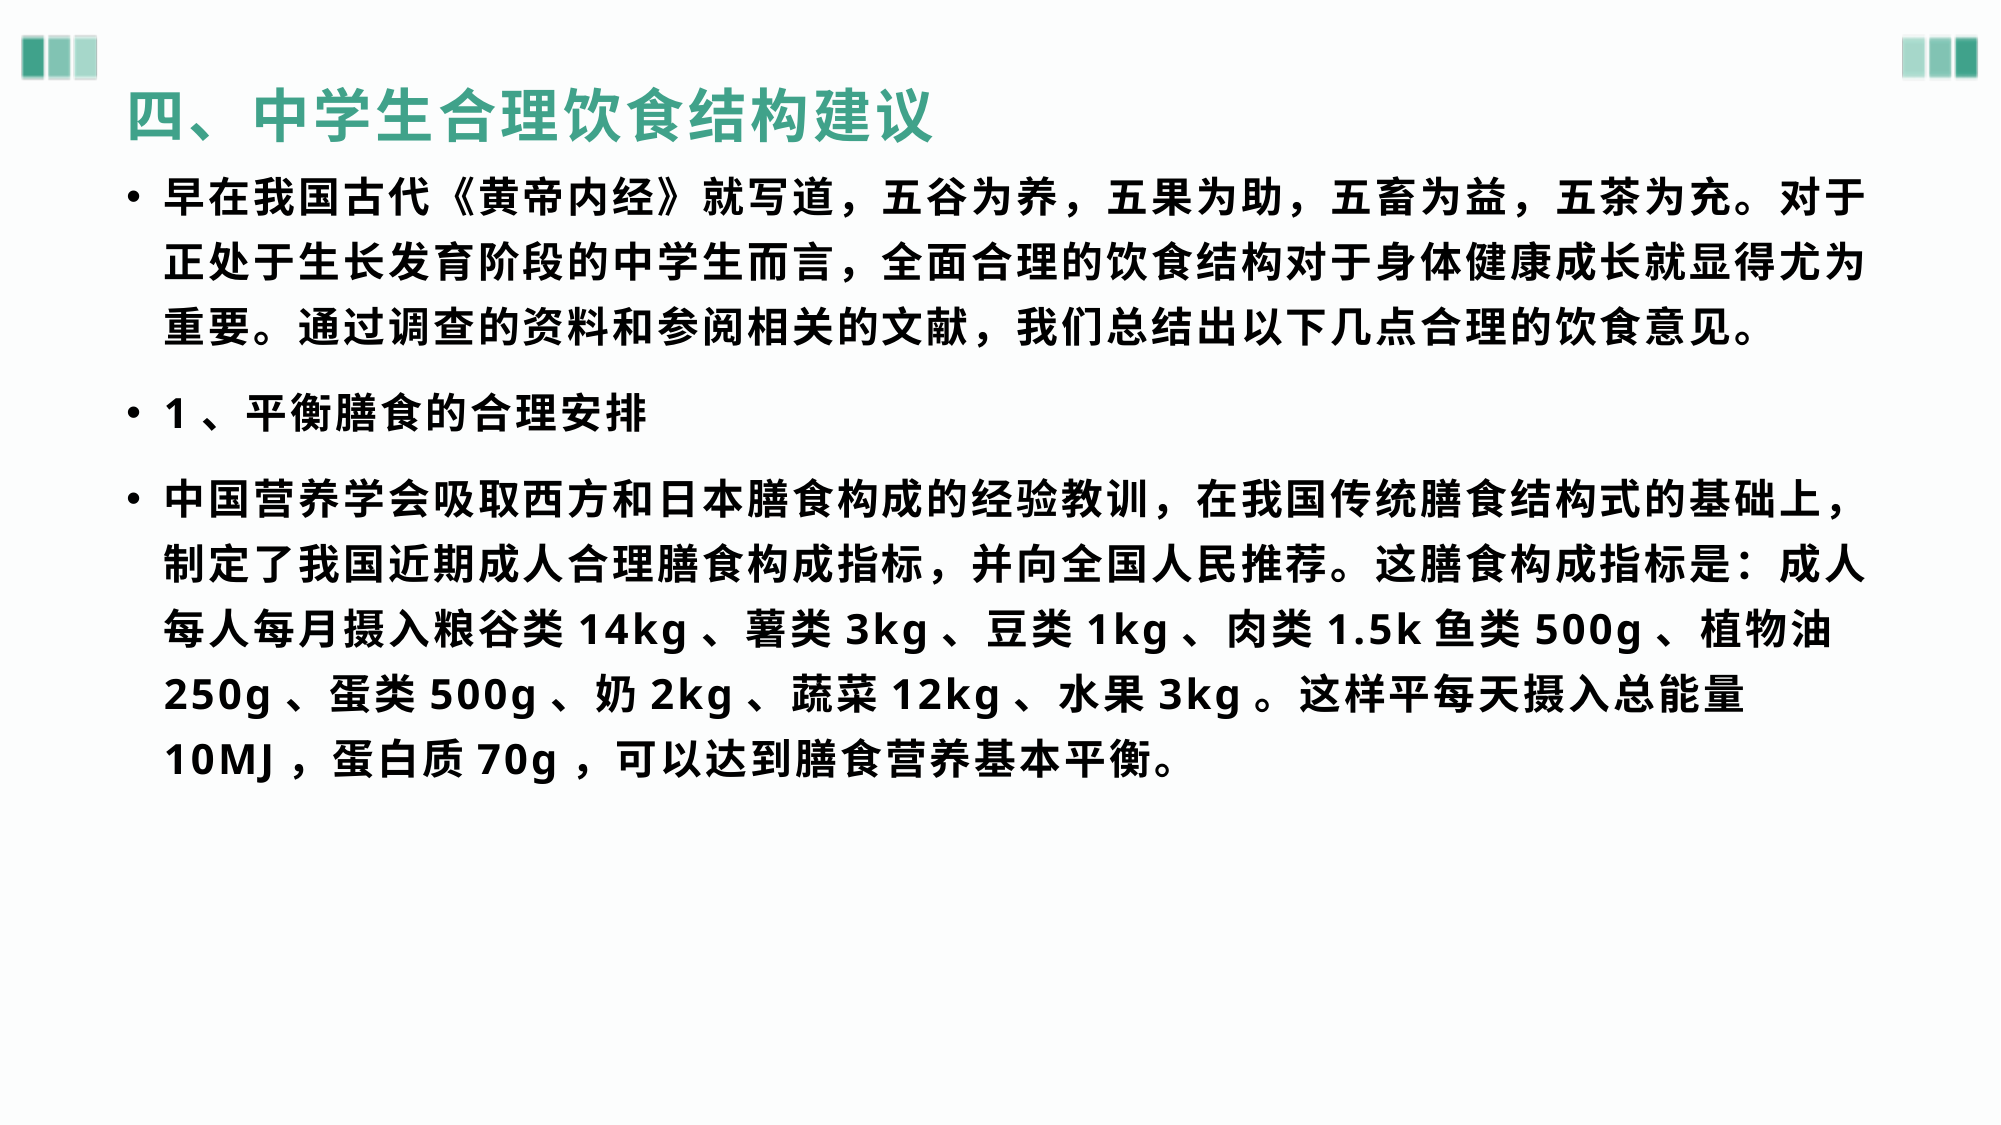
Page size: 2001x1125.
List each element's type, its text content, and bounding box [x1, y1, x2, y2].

picture [0, 0, 119, 119]
picture [1881, 0, 2000, 118]
title 四、中学生合理饮食结构建议 [109, 72, 1891, 146]
list 早在我国古代《黄帝内经》就写道，五谷为养，五果为助，五畜为益，五茶为充。对于正处于生长发育阶段的中学生而言，全面合理的饮食结构对于身体健康成长就显得尤为重要。通过调查的资料和参阅相关的文献，我们总结出以下几点合理的饮食意见。 1、平衡膳食的合理安排 中国营养学会吸取西方和日本膳食构成的经验教训，在我国传统膳食结构式的基础上，制定了我国近期成人合理膳食构成指标，并向全国人民推荐。这膳食构成指标是：成人每人每月摄入粮谷类14kg、薯类3kg、豆类1kg、肉类1.5k鱼类500g、植物油250g、蛋类500g、奶2kg、蔬菜12kg、水果3kg。这样平每天摄入总能量10MJ，蛋白质70g，可以达到膳食营养基本平衡。 [109, 156, 1891, 1041]
